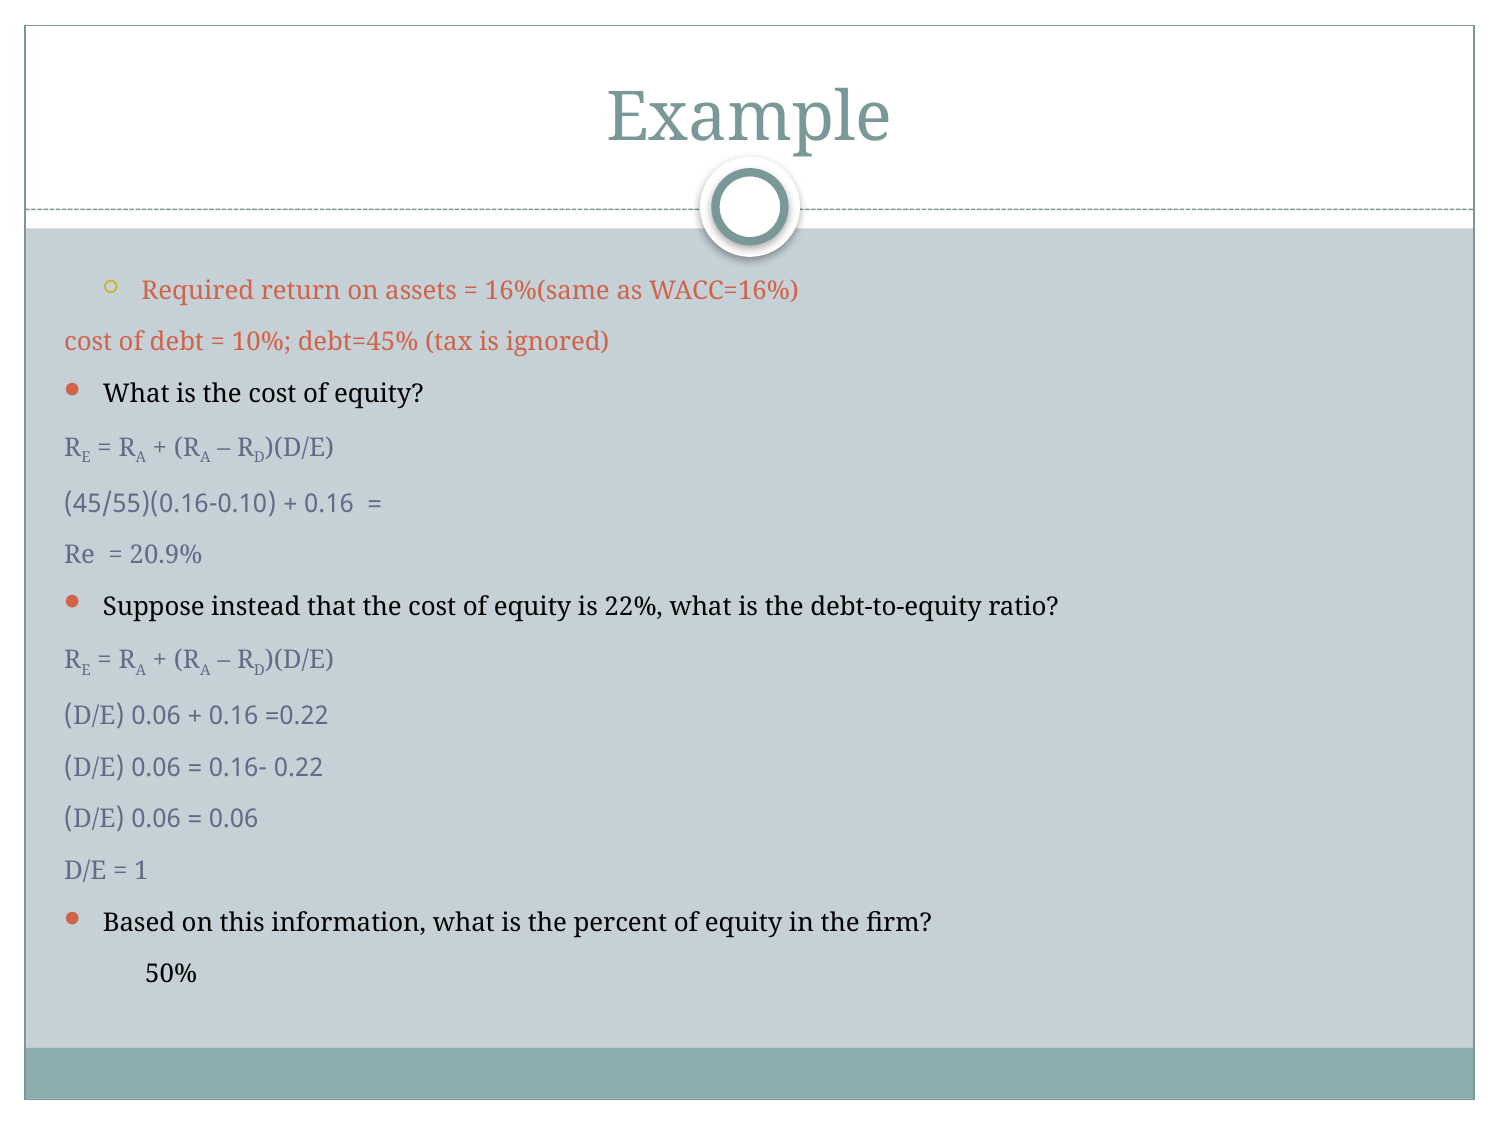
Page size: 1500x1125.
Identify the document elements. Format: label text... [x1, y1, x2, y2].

title Example [49, 37, 1450, 162]
list Required return on assets = 16%(same as WACC=16%) cost of debt = 10%; debt=45% (tax is ignored) What is the cost of equity? RE = RA + (RA – RD)(D/E) = 0.16 + (0.16-0.10)(45/55) Re = 20.9% Suppose instead that the cost of equity is 22%, what is the debt-to-equity ratio? RE = RA + (RA – RD)(D/E) 0.22= 0.16 + 0.06 (D/E) 0.22 -0.16 = 0.06 (D/E) 0.06 = 0.06 (D/E) D/E = 1 Based on this information, what is the percent of equity in the firm? 50% [49, 250, 1445, 1001]
